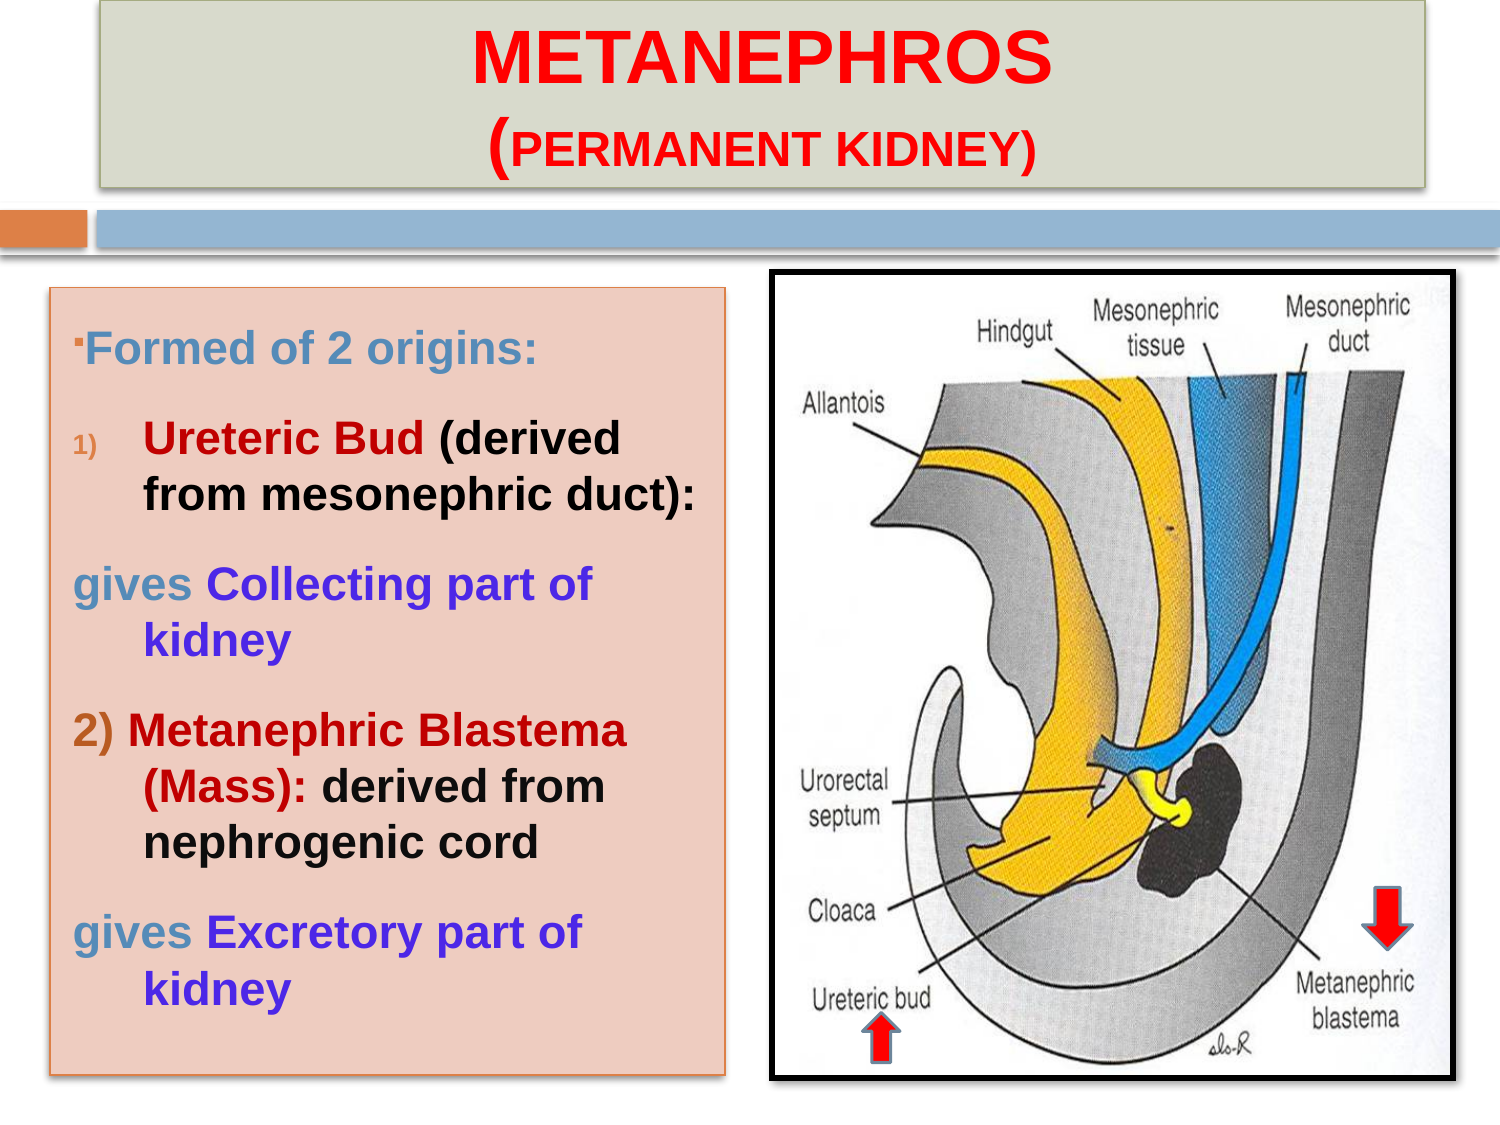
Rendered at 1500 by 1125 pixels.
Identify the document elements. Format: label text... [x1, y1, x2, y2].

title METANEPHROS (PERMANENT KIDNEY) [99, 0, 1426, 188]
list Formed of 2 origins: Ureteric Bud (derived from mesonephric duct): gives Collecting part of kidney 2) Metanephric Blastema (Mass): derived from nephrogenic cord gives Excretory part of kidney [49, 287, 726, 1076]
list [774, 274, 1451, 1076]
